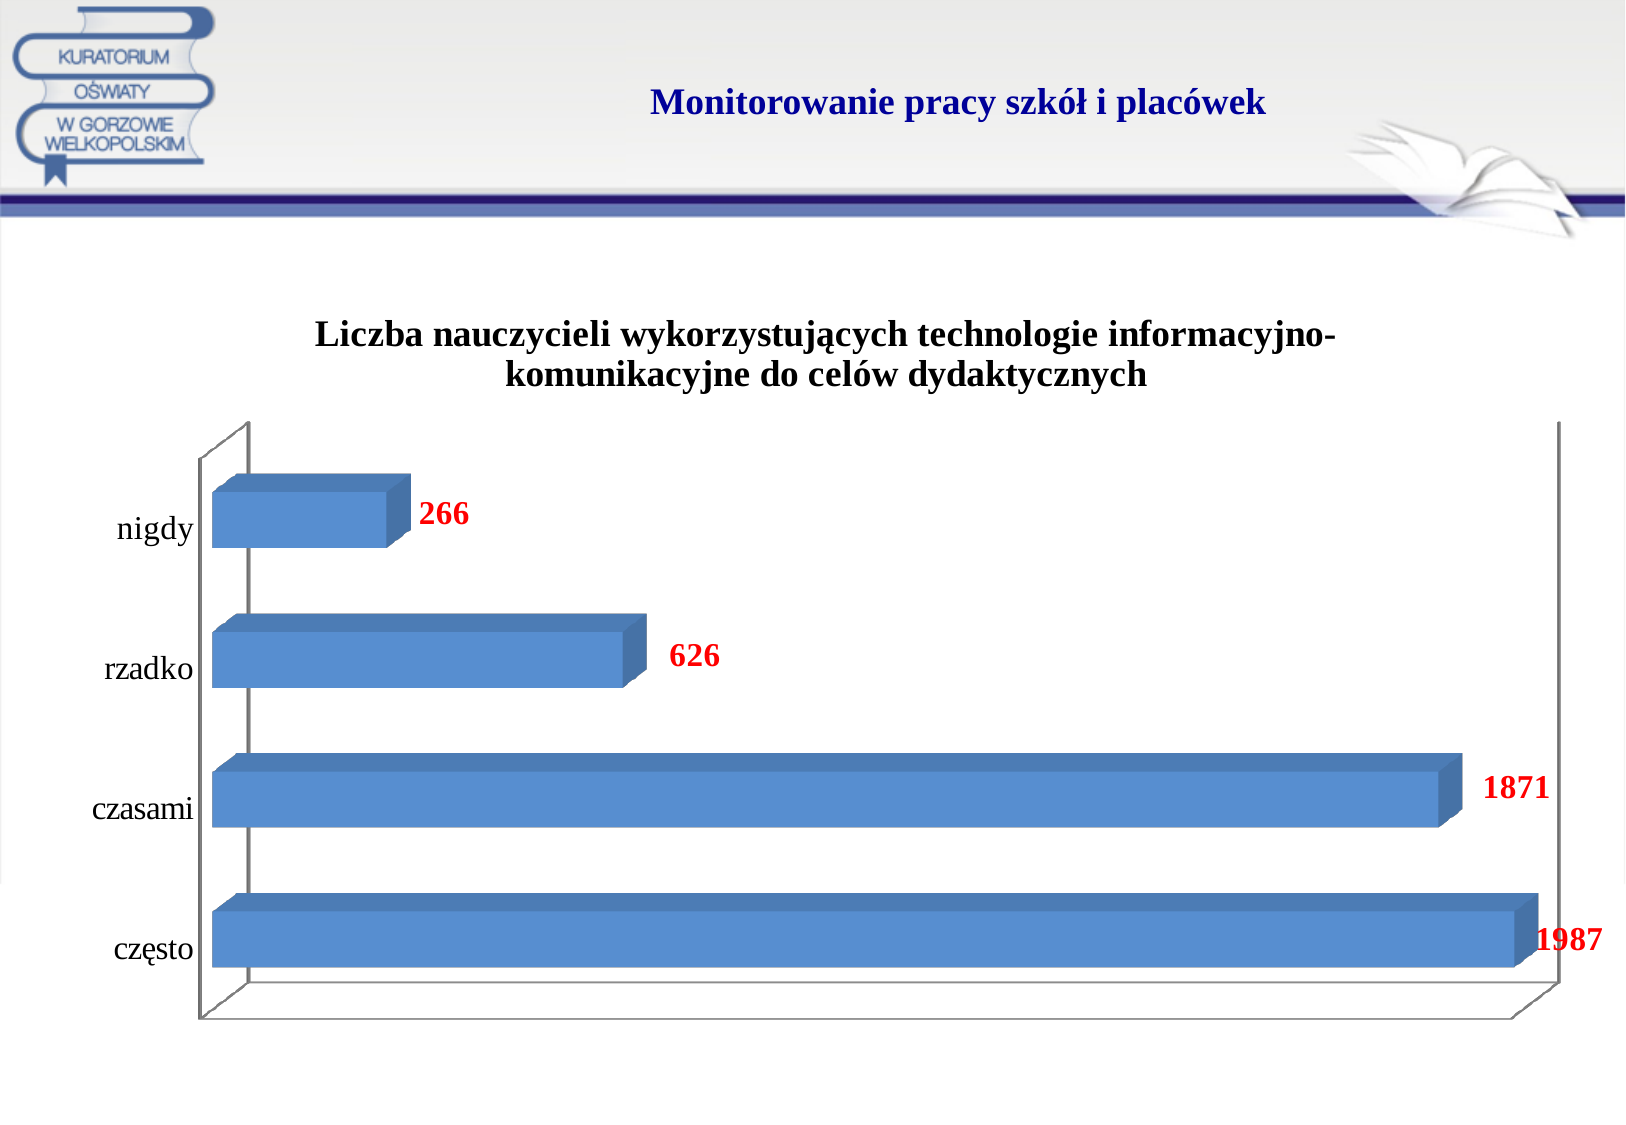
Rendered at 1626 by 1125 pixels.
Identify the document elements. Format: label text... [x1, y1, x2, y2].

title Monitorowanie pracy szkół i placówek [317, 23, 1600, 176]
picture [0, 0, 1626, 1125]
chart [56, 278, 1605, 1036]
